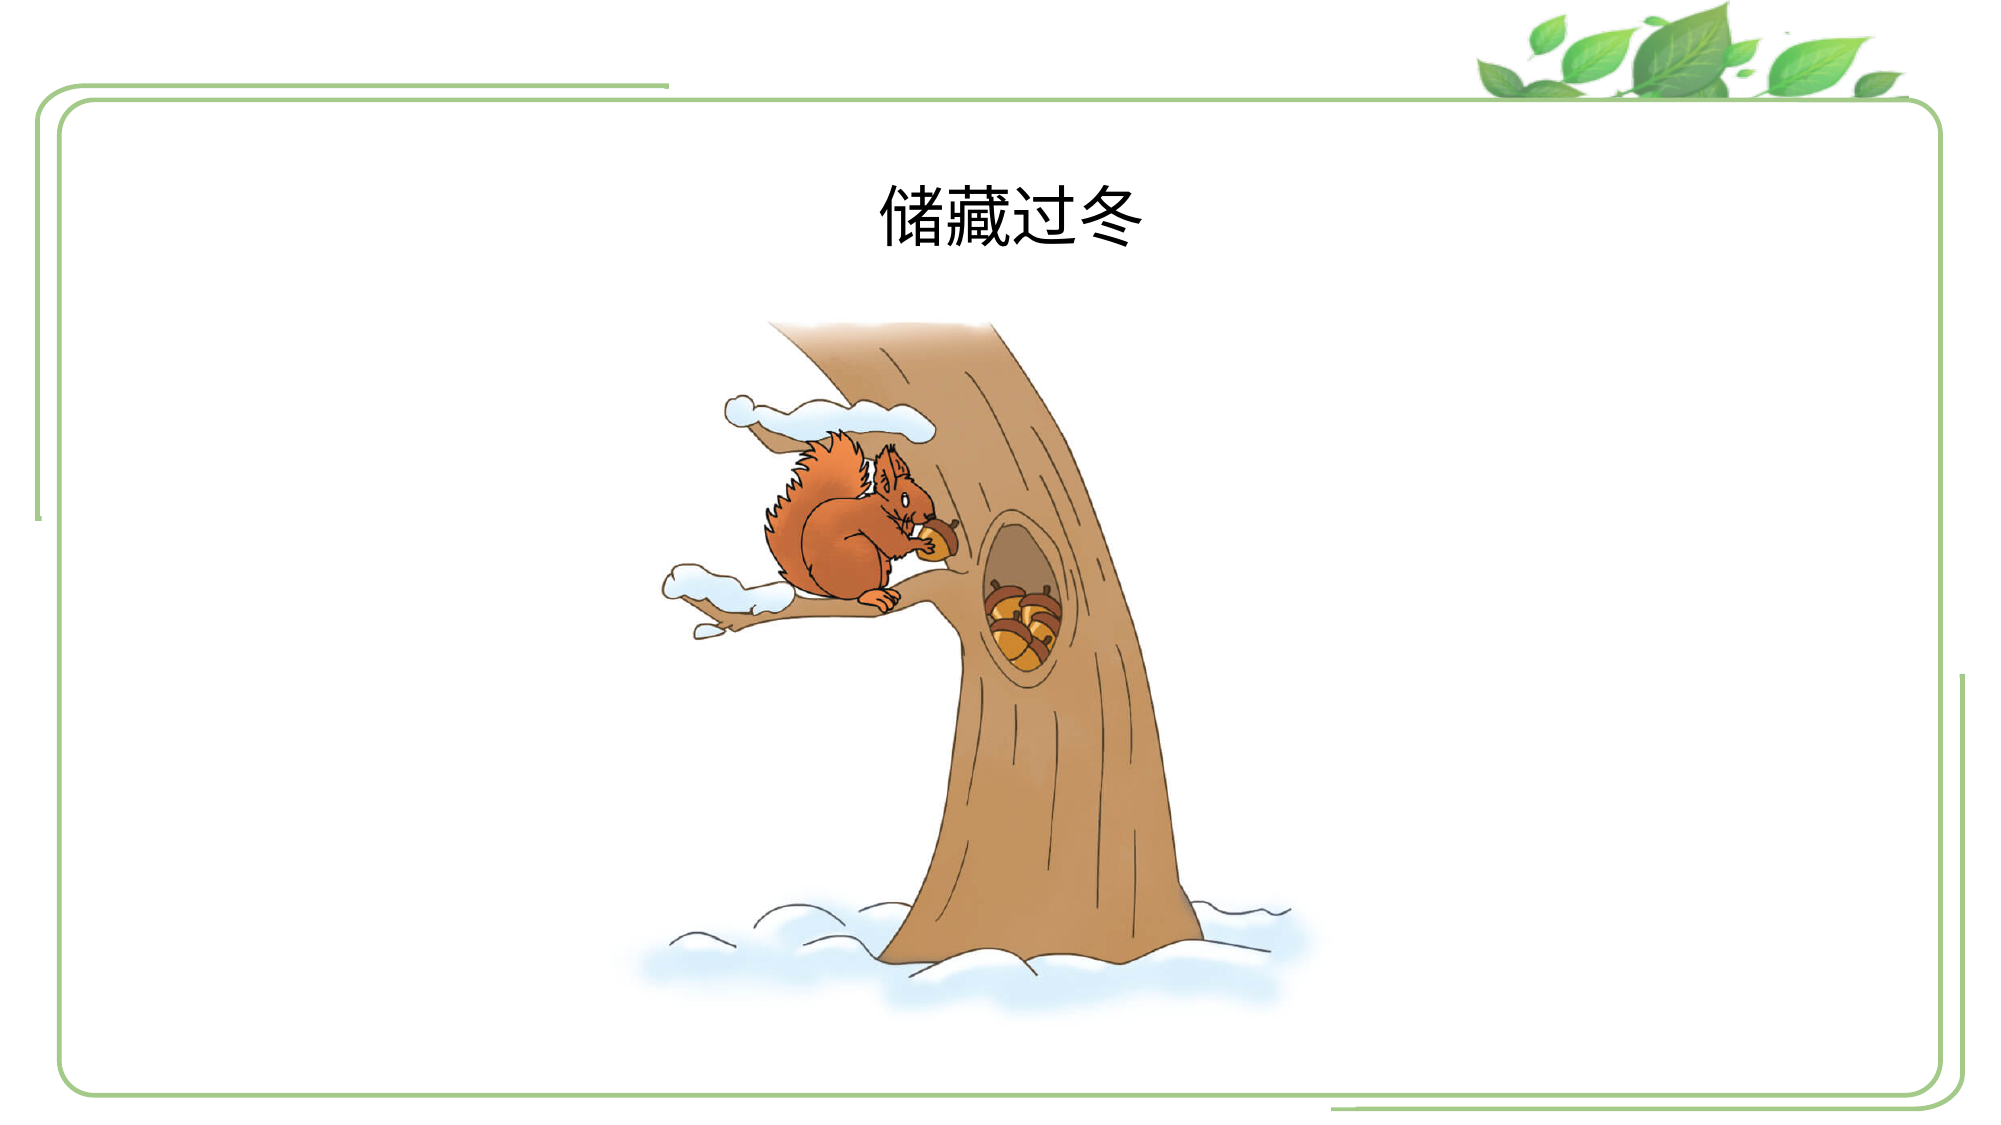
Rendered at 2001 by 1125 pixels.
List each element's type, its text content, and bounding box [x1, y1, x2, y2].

text_box 储藏过冬 [480, 127, 1544, 263]
picture [580, 278, 1420, 1090]
